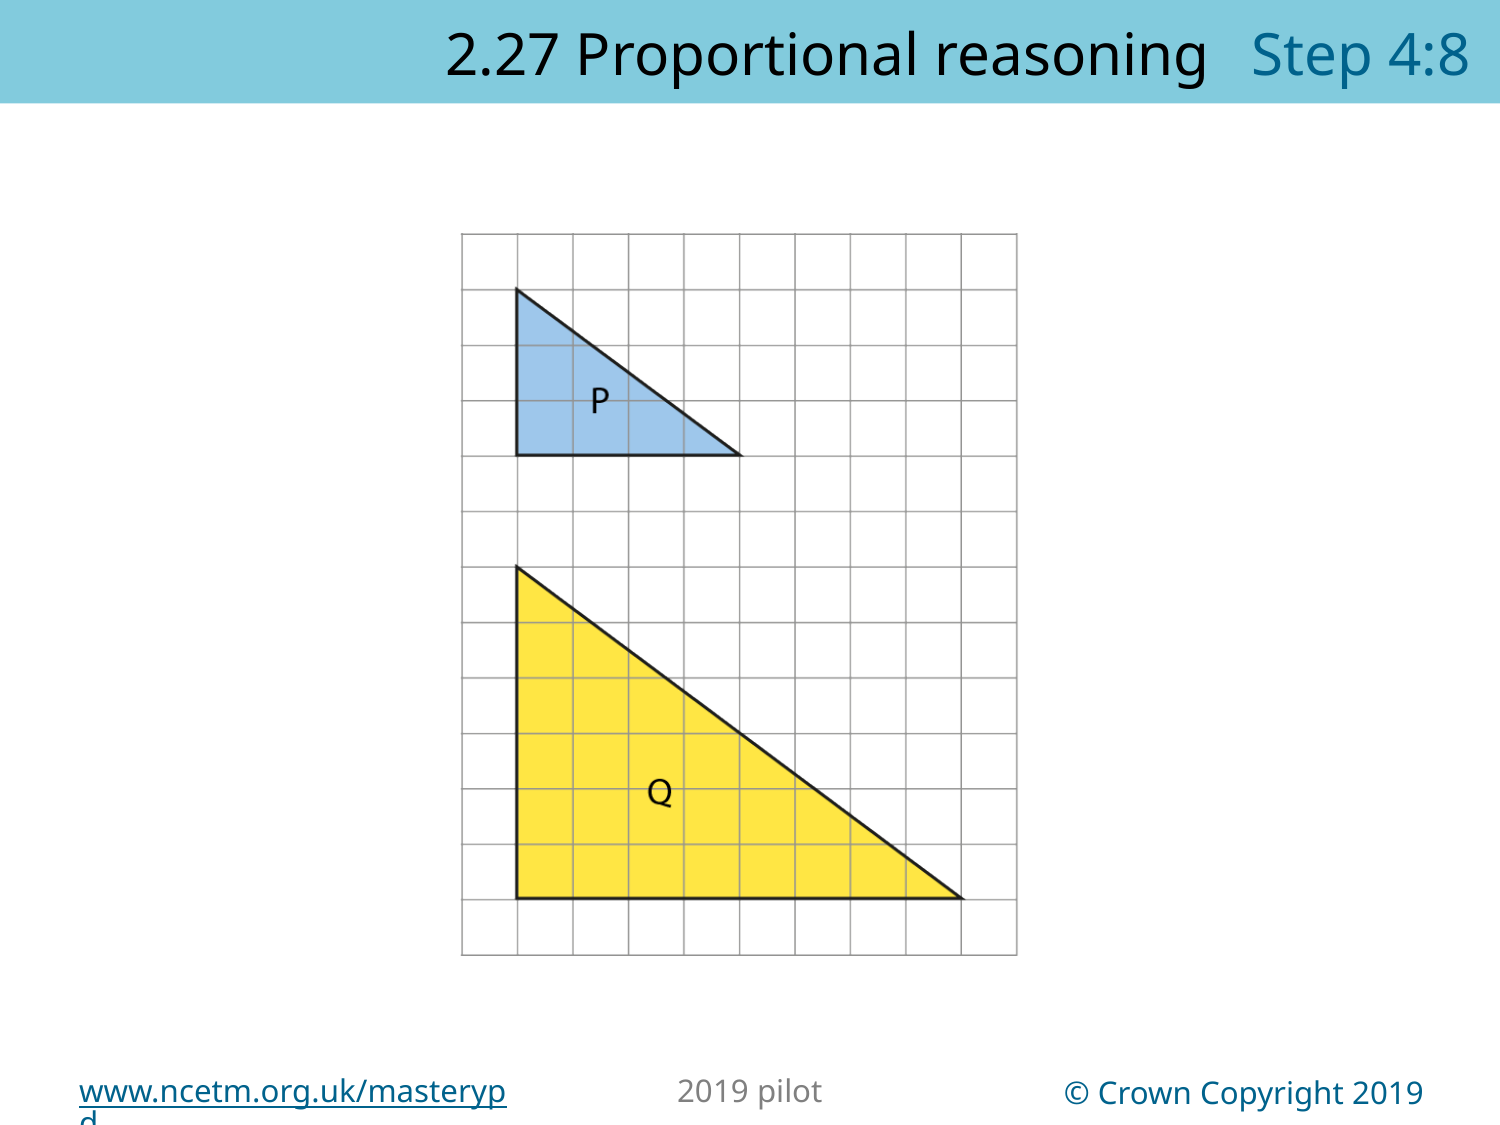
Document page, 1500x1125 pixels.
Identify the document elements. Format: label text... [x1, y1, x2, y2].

list 2.27 Proportional reasoning Step 4:8 [0, 0, 1500, 104]
picture [330, 233, 1170, 956]
